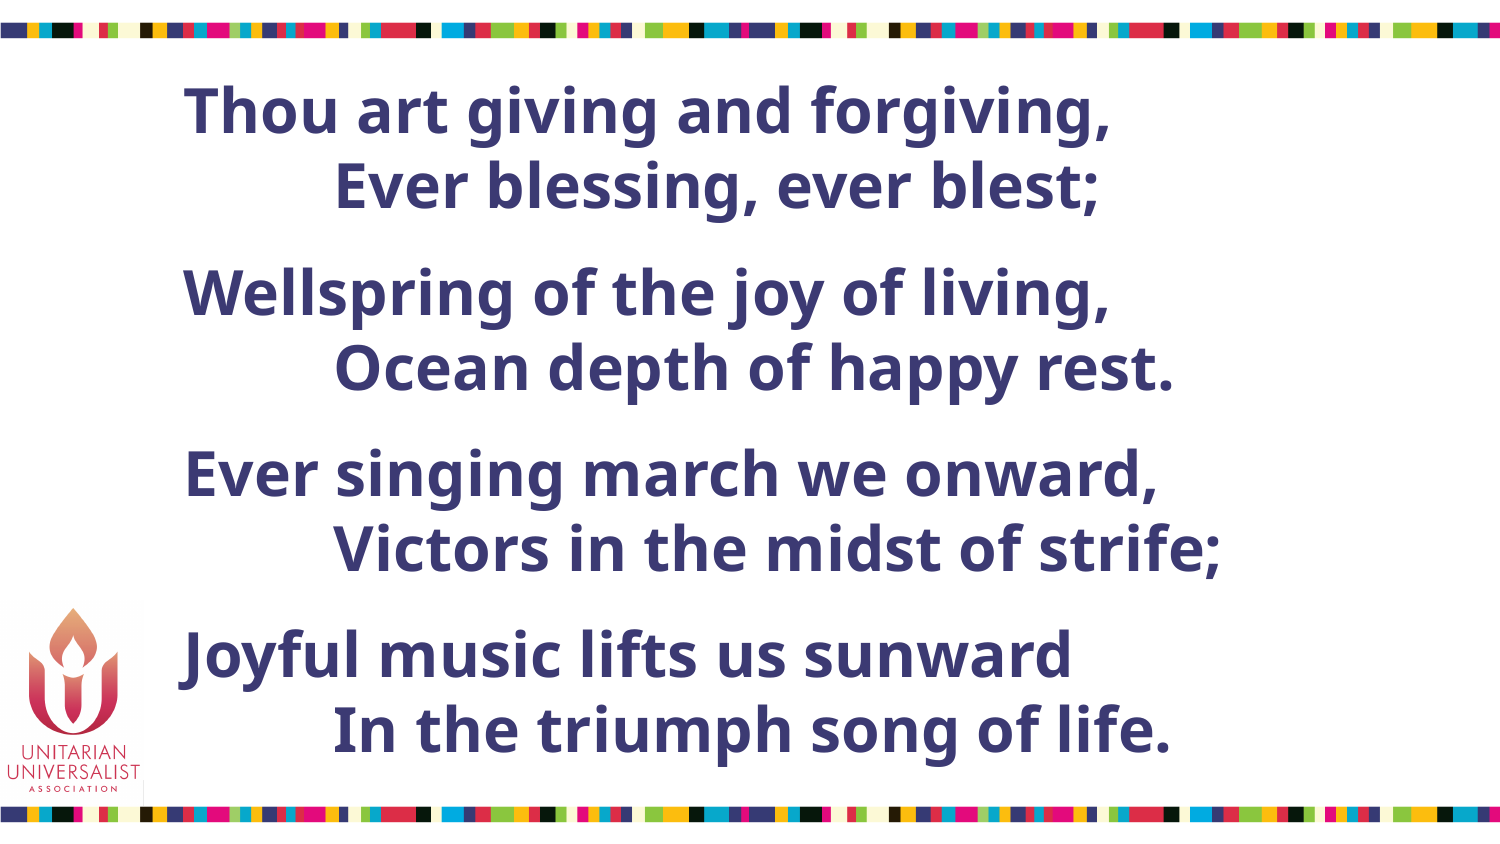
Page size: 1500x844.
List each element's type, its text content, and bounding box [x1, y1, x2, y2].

text_box Thou art giving and forgiving, Ever blessing, ever blest; Wellspring of the joy of living, Ocean depth of happy rest. Ever singing march we onward, Victors in the midst of strife; Joyful music lifts us sunward In the triumph song of life. [168, 56, 1457, 780]
picture [0, 600, 1500, 824]
picture [0, 22, 1500, 40]
